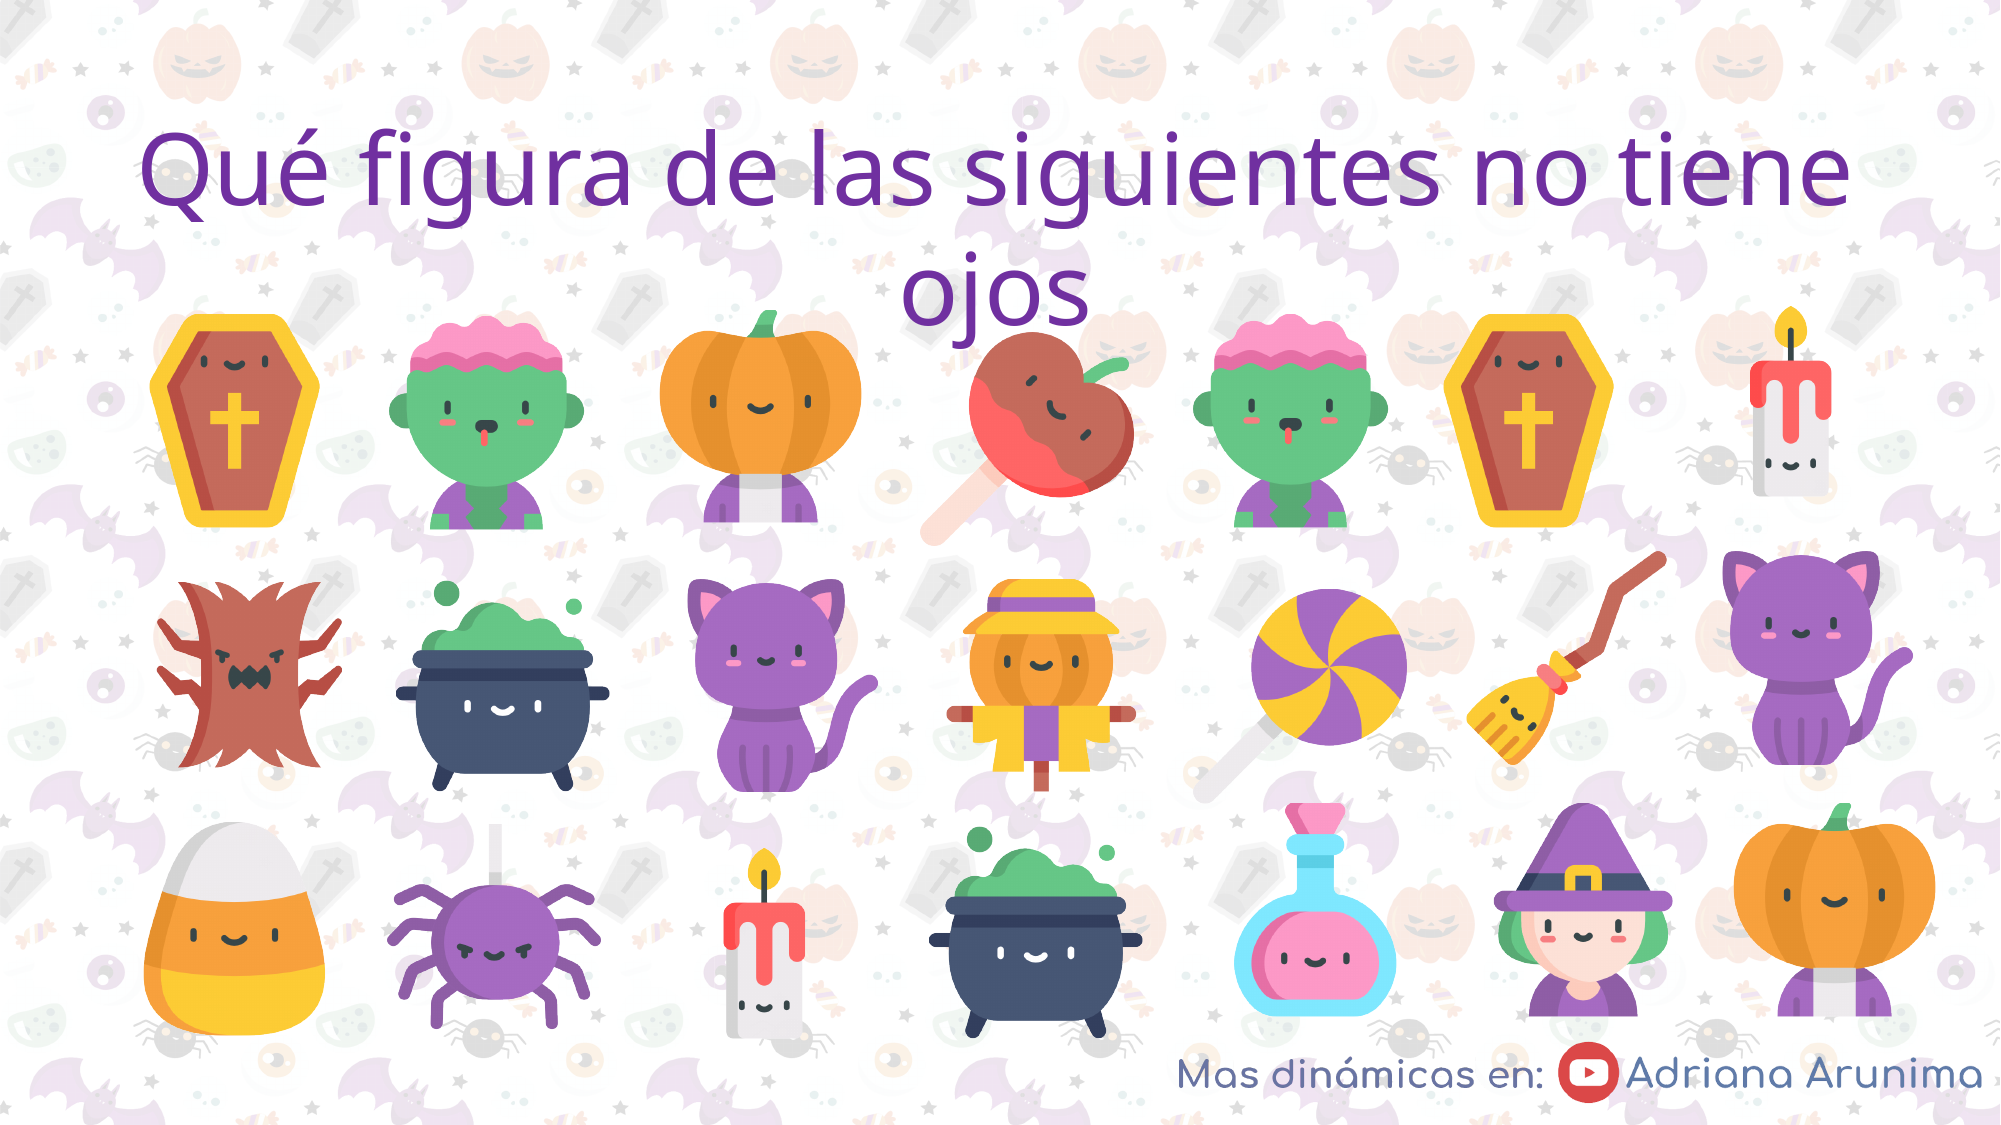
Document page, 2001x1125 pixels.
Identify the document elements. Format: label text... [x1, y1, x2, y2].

picture [156, 582, 342, 768]
picture [934, 579, 1148, 793]
picture [1459, 551, 1673, 765]
picture [929, 825, 1143, 1039]
picture [1710, 551, 1924, 765]
picture [396, 579, 610, 793]
picture [1695, 306, 1886, 497]
picture [675, 579, 889, 793]
picture [920, 332, 1134, 546]
picture [1183, 314, 1397, 528]
picture [668, 848, 860, 1039]
picture [387, 819, 601, 1034]
text_box Qué figura de las siguientes no tiene ojos [104, 98, 1886, 354]
picture [1727, 803, 1941, 1017]
picture [653, 310, 867, 524]
picture [127, 314, 341, 528]
picture [1476, 803, 1690, 1017]
picture [127, 822, 341, 1036]
picture [1421, 314, 1635, 528]
picture [1192, 589, 1422, 1017]
picture [379, 316, 593, 530]
